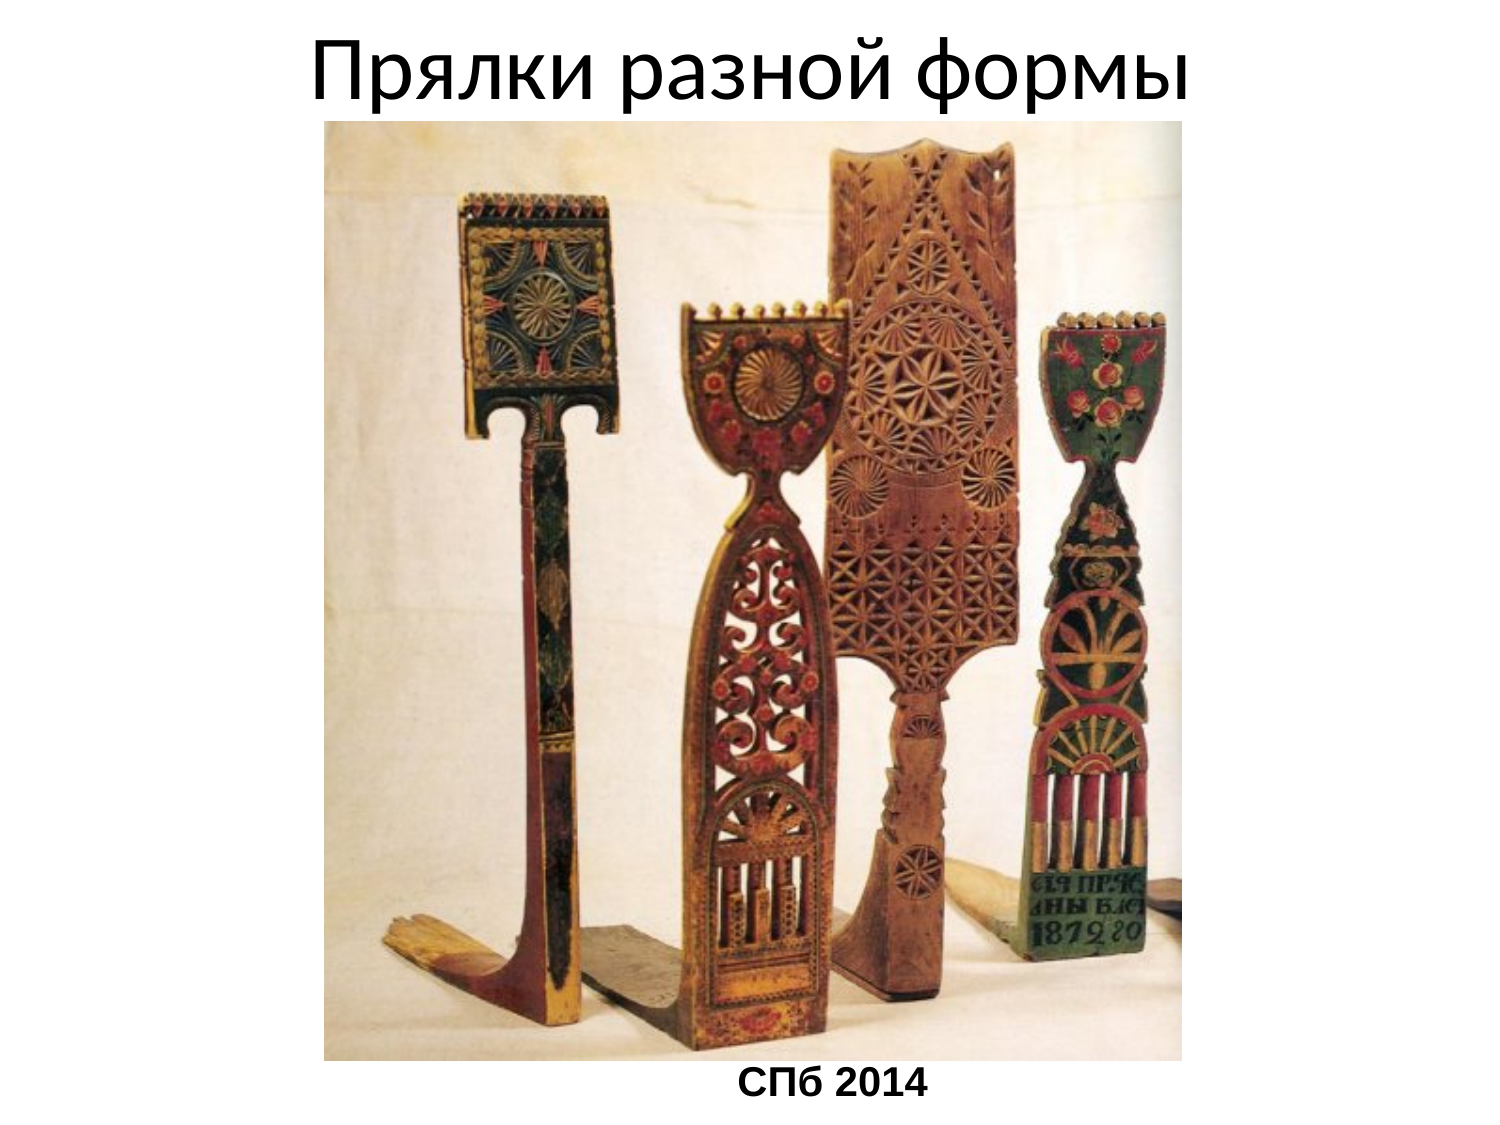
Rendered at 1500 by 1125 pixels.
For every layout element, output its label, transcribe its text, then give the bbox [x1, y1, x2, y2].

title Прялки разной формы [76, 0, 1427, 126]
text_box СПб 2014 [677, 1071, 988, 1125]
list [324, 121, 1182, 1062]
